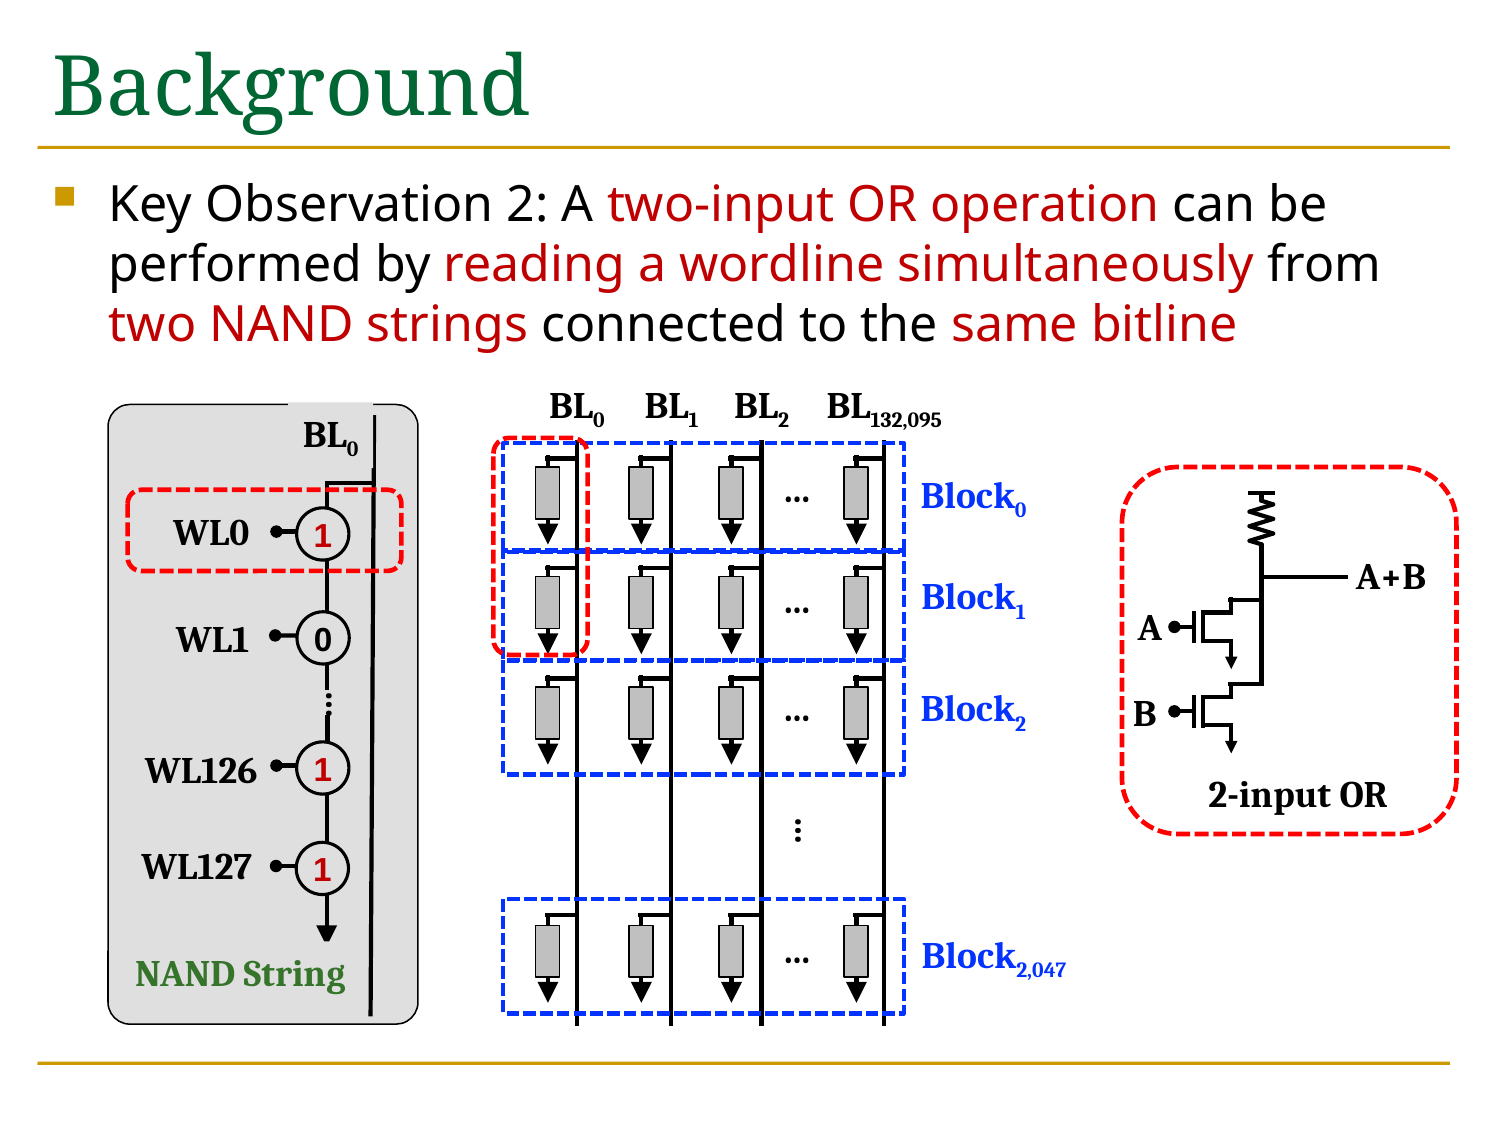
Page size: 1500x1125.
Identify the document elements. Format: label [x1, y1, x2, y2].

text_box [491, 379, 1080, 1025]
list [37, 163, 1450, 1016]
title [37, 24, 1450, 163]
text_box [107, 404, 419, 1025]
text_box [1121, 466, 1457, 835]
